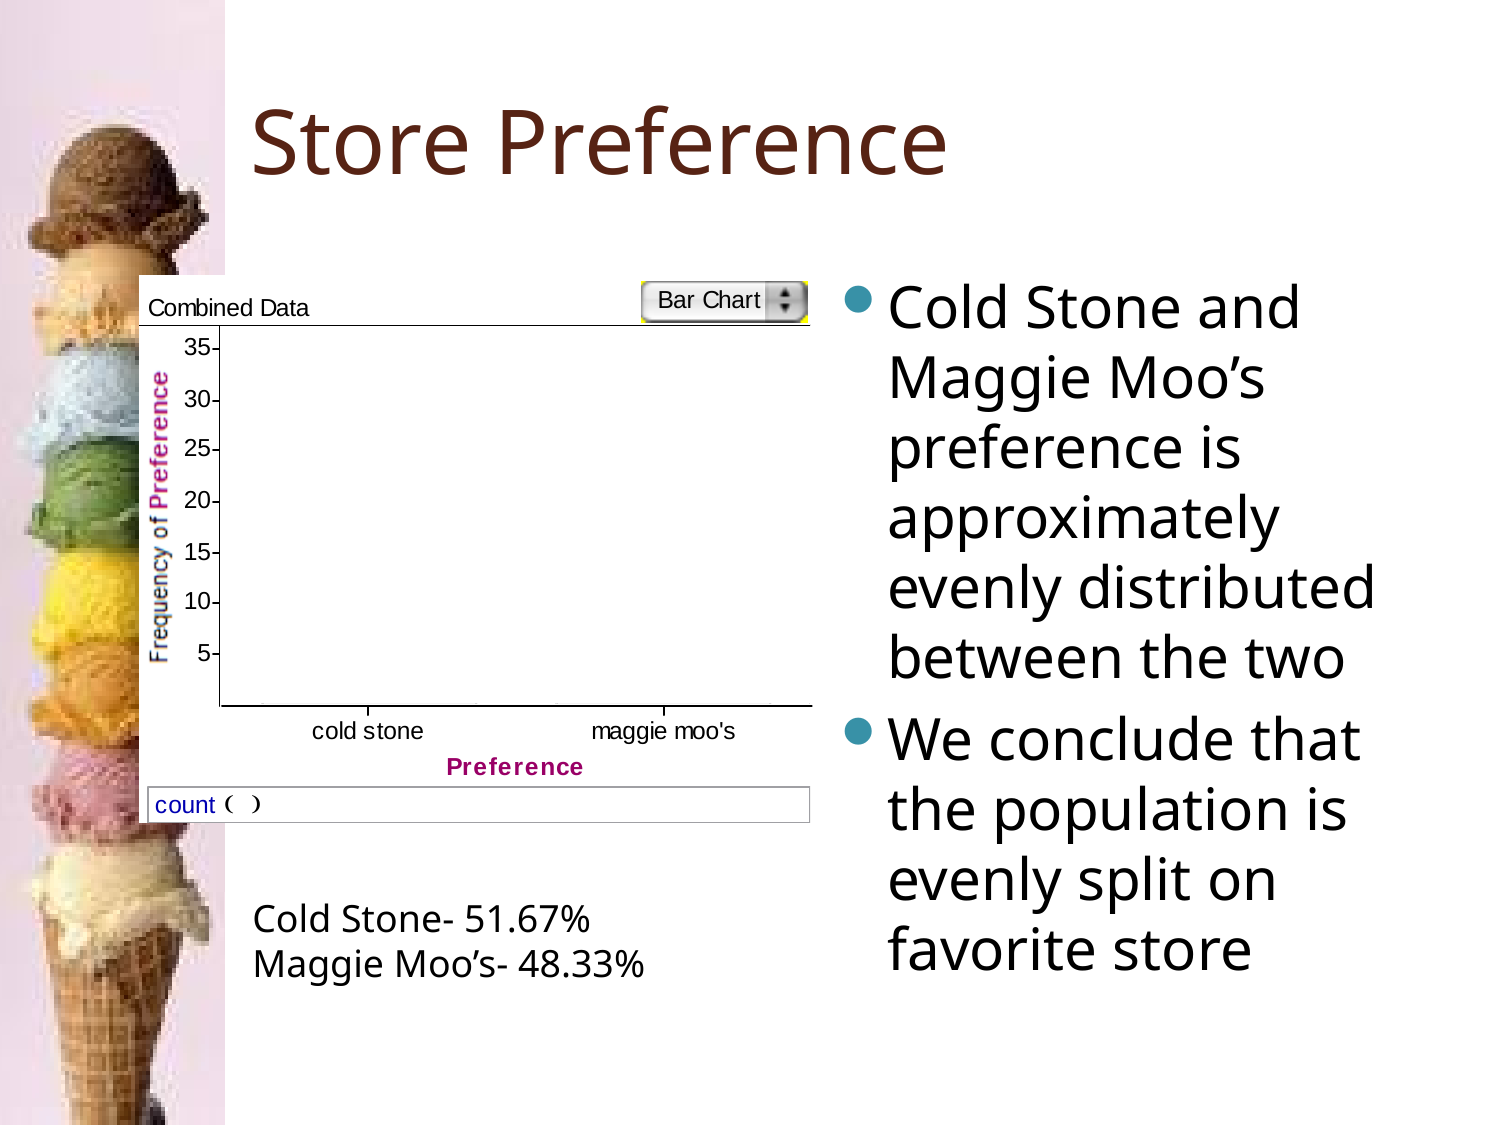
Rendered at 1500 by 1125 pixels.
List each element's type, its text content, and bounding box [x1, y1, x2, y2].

text_box Cold Stone- 51.67% Maggie Moo’s- 48.33% [237, 887, 925, 993]
picture [0, 0, 813, 1125]
title Store Preference [235, 45, 1466, 233]
list Cold Stone and Maggie Moo’s preference is approximately evenly distributed between the two We conclude that the population is evenly split on favorite store [812, 262, 1475, 1005]
